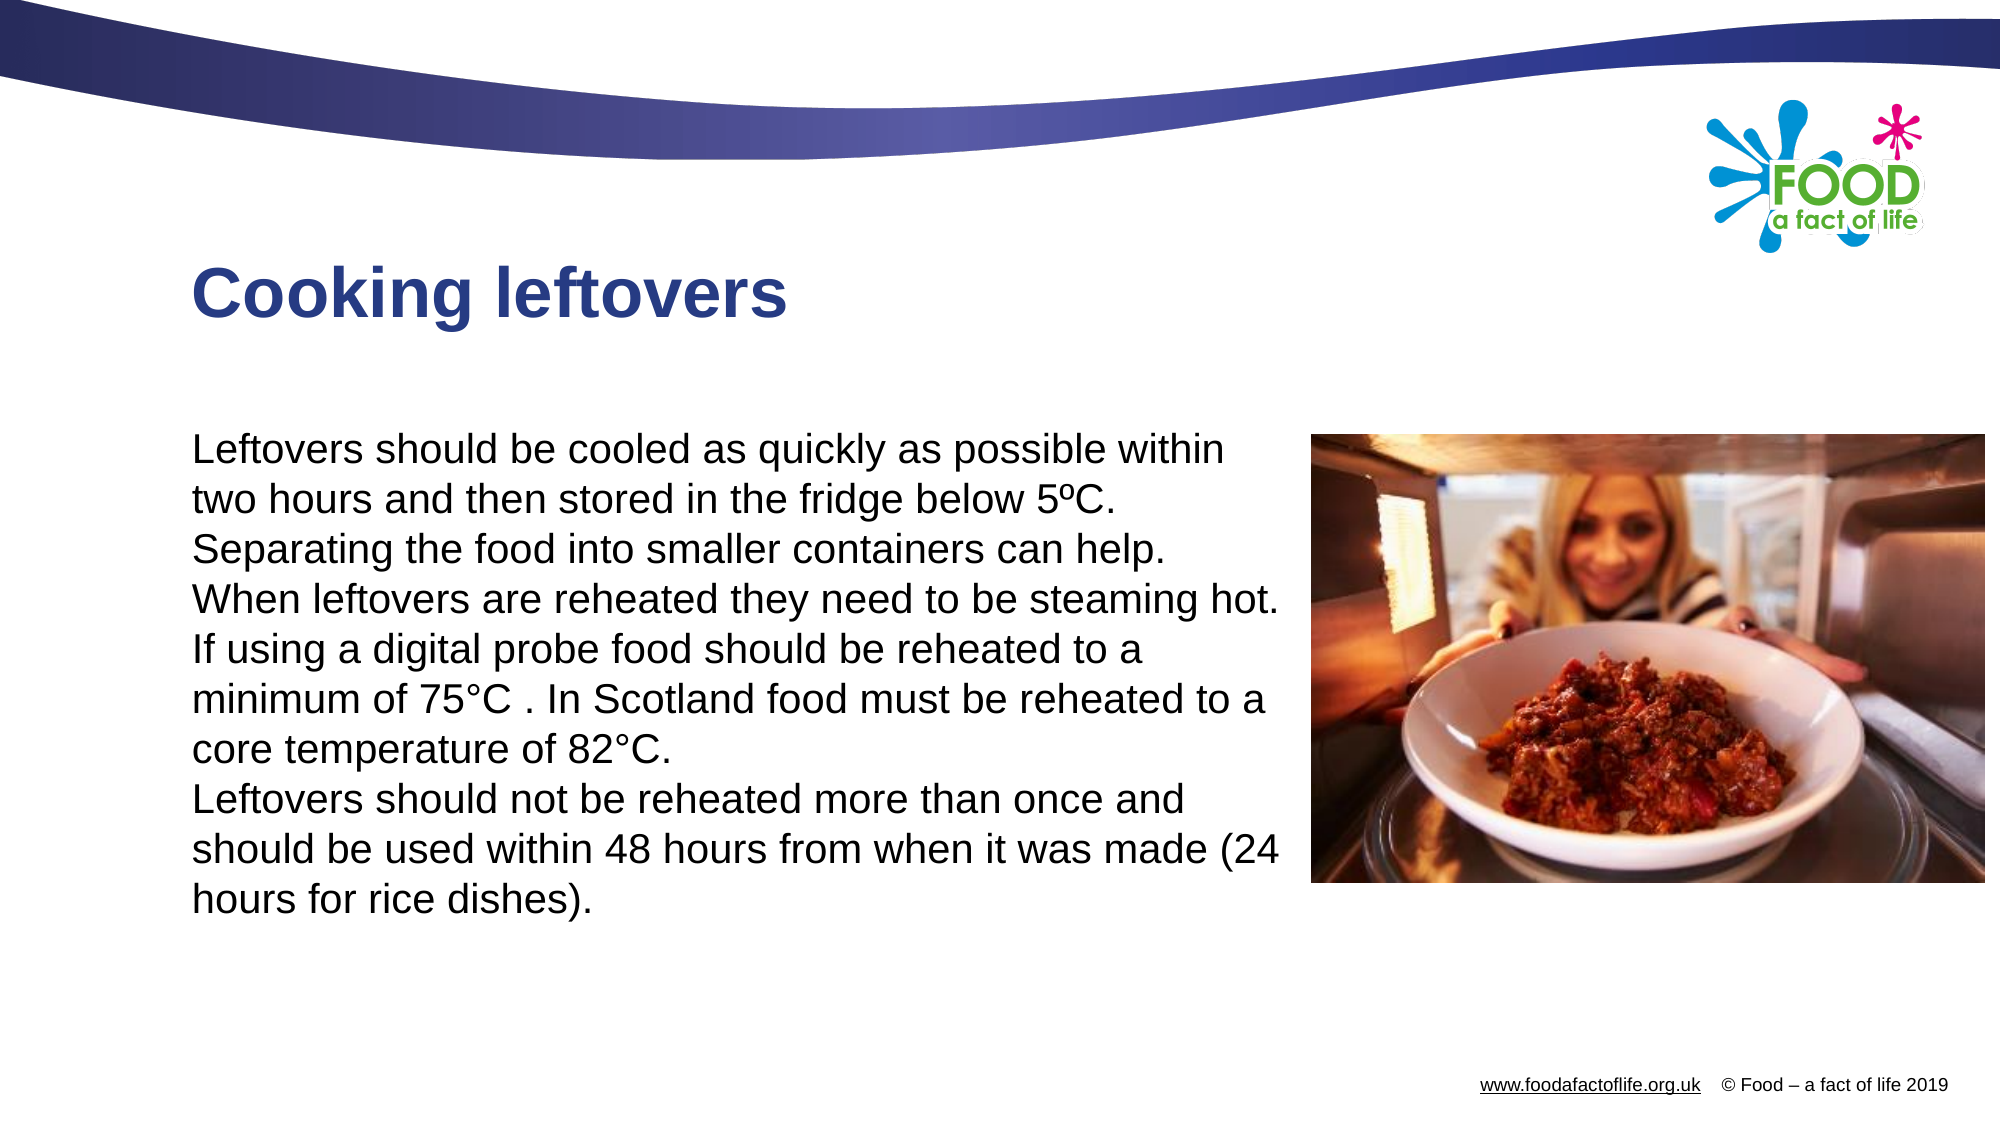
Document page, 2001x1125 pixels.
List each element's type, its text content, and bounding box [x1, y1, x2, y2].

subtitle Leftovers should be cooled as quickly as possible within two hours and then stored in the fridge below 5ºC. Separating the food into smaller containers can help. When leftovers are reheated they need to be steaming hot. If using a digital probe food should be reheated to a minimum of 75°C . In Scotland food must be reheated to a core temperature of 82°C. Leftovers should not be reheated more than once and should be used within 48 hours from when it was made (24 hours for rice dishes). [191, 421, 1282, 1013]
title Cooking leftovers [191, 256, 1787, 375]
picture [0, 0, 2000, 1125]
